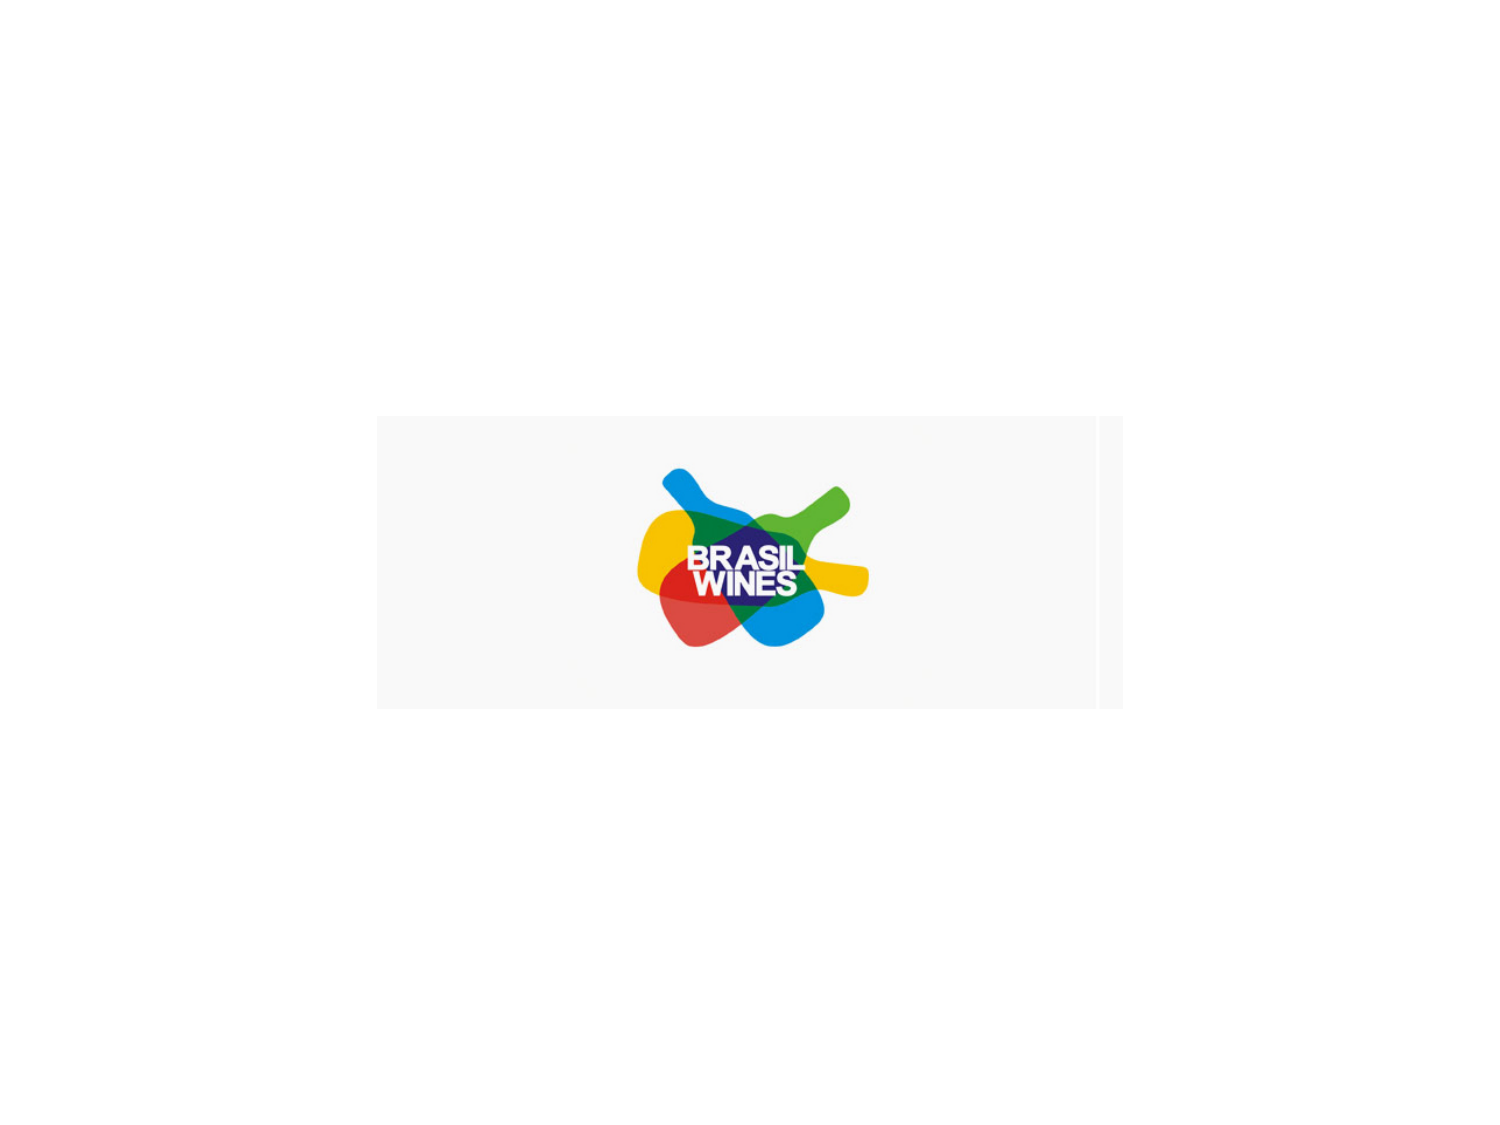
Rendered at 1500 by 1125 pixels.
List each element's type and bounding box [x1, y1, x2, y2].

picture [376, 416, 1124, 709]
